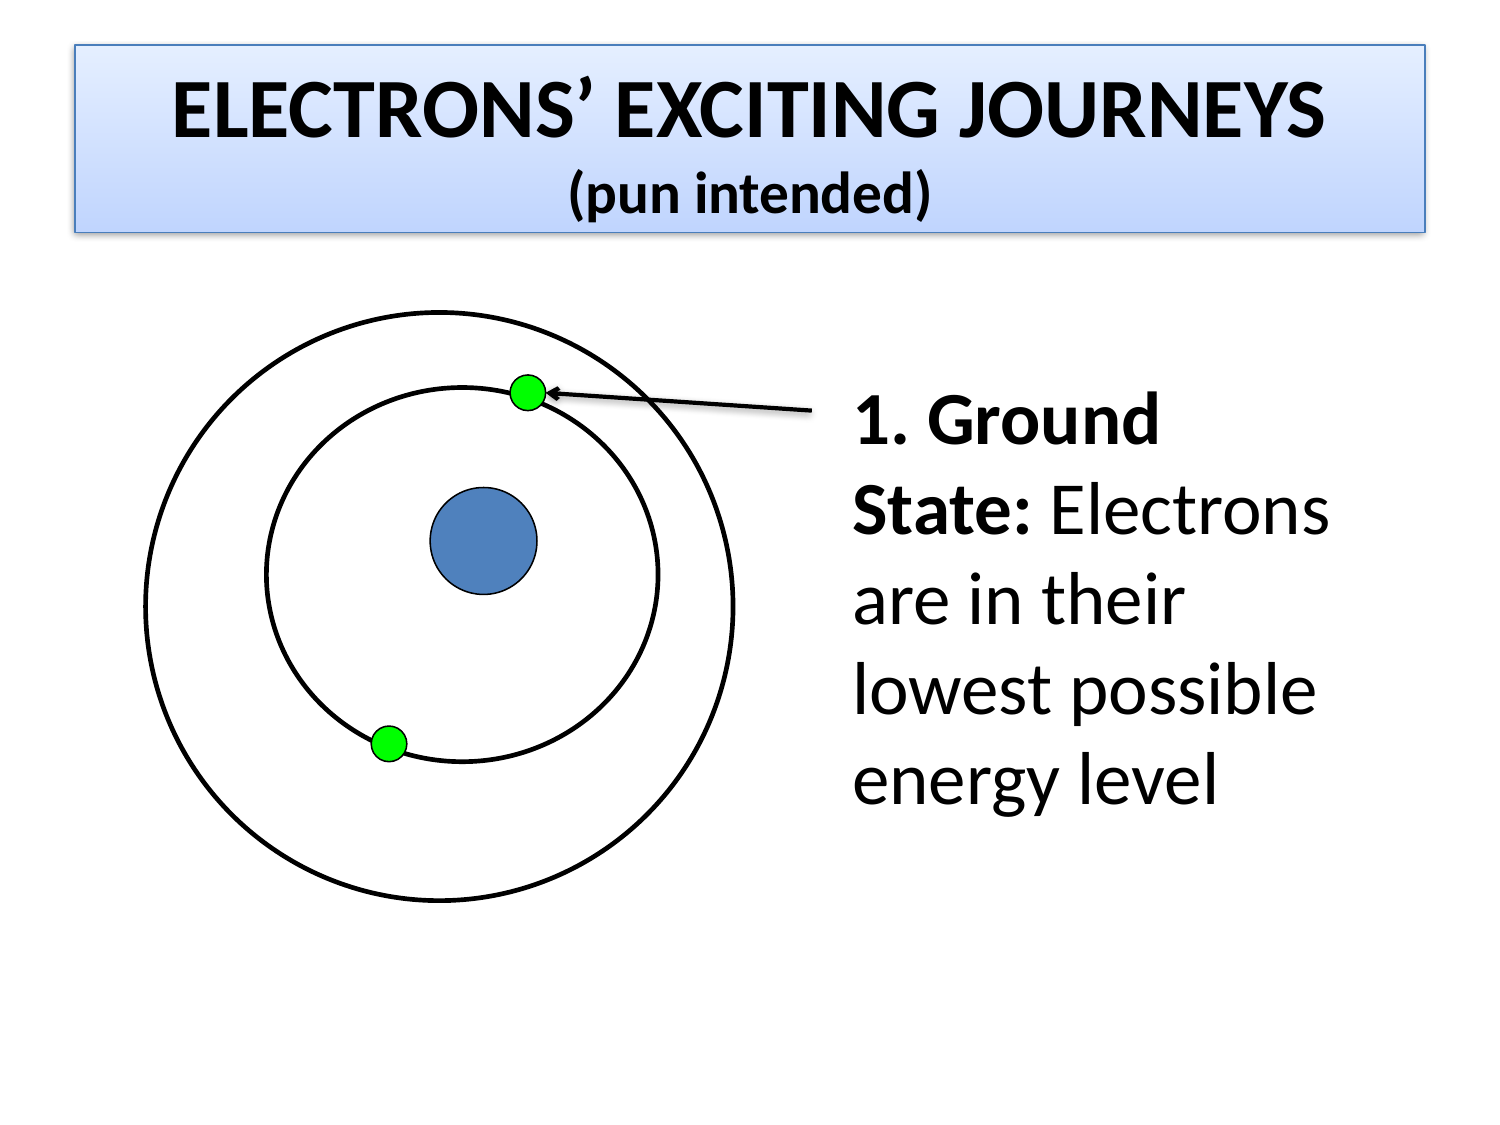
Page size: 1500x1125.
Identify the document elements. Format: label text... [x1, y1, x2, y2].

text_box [545, 392, 813, 411]
text_box [145, 312, 734, 901]
text_box 1. Ground State: Electrons are in their lowest possible energy level [837, 362, 1363, 828]
title ELECTRONS’ EXCITING JOURNEYS (pun intended) [74, 44, 1426, 233]
